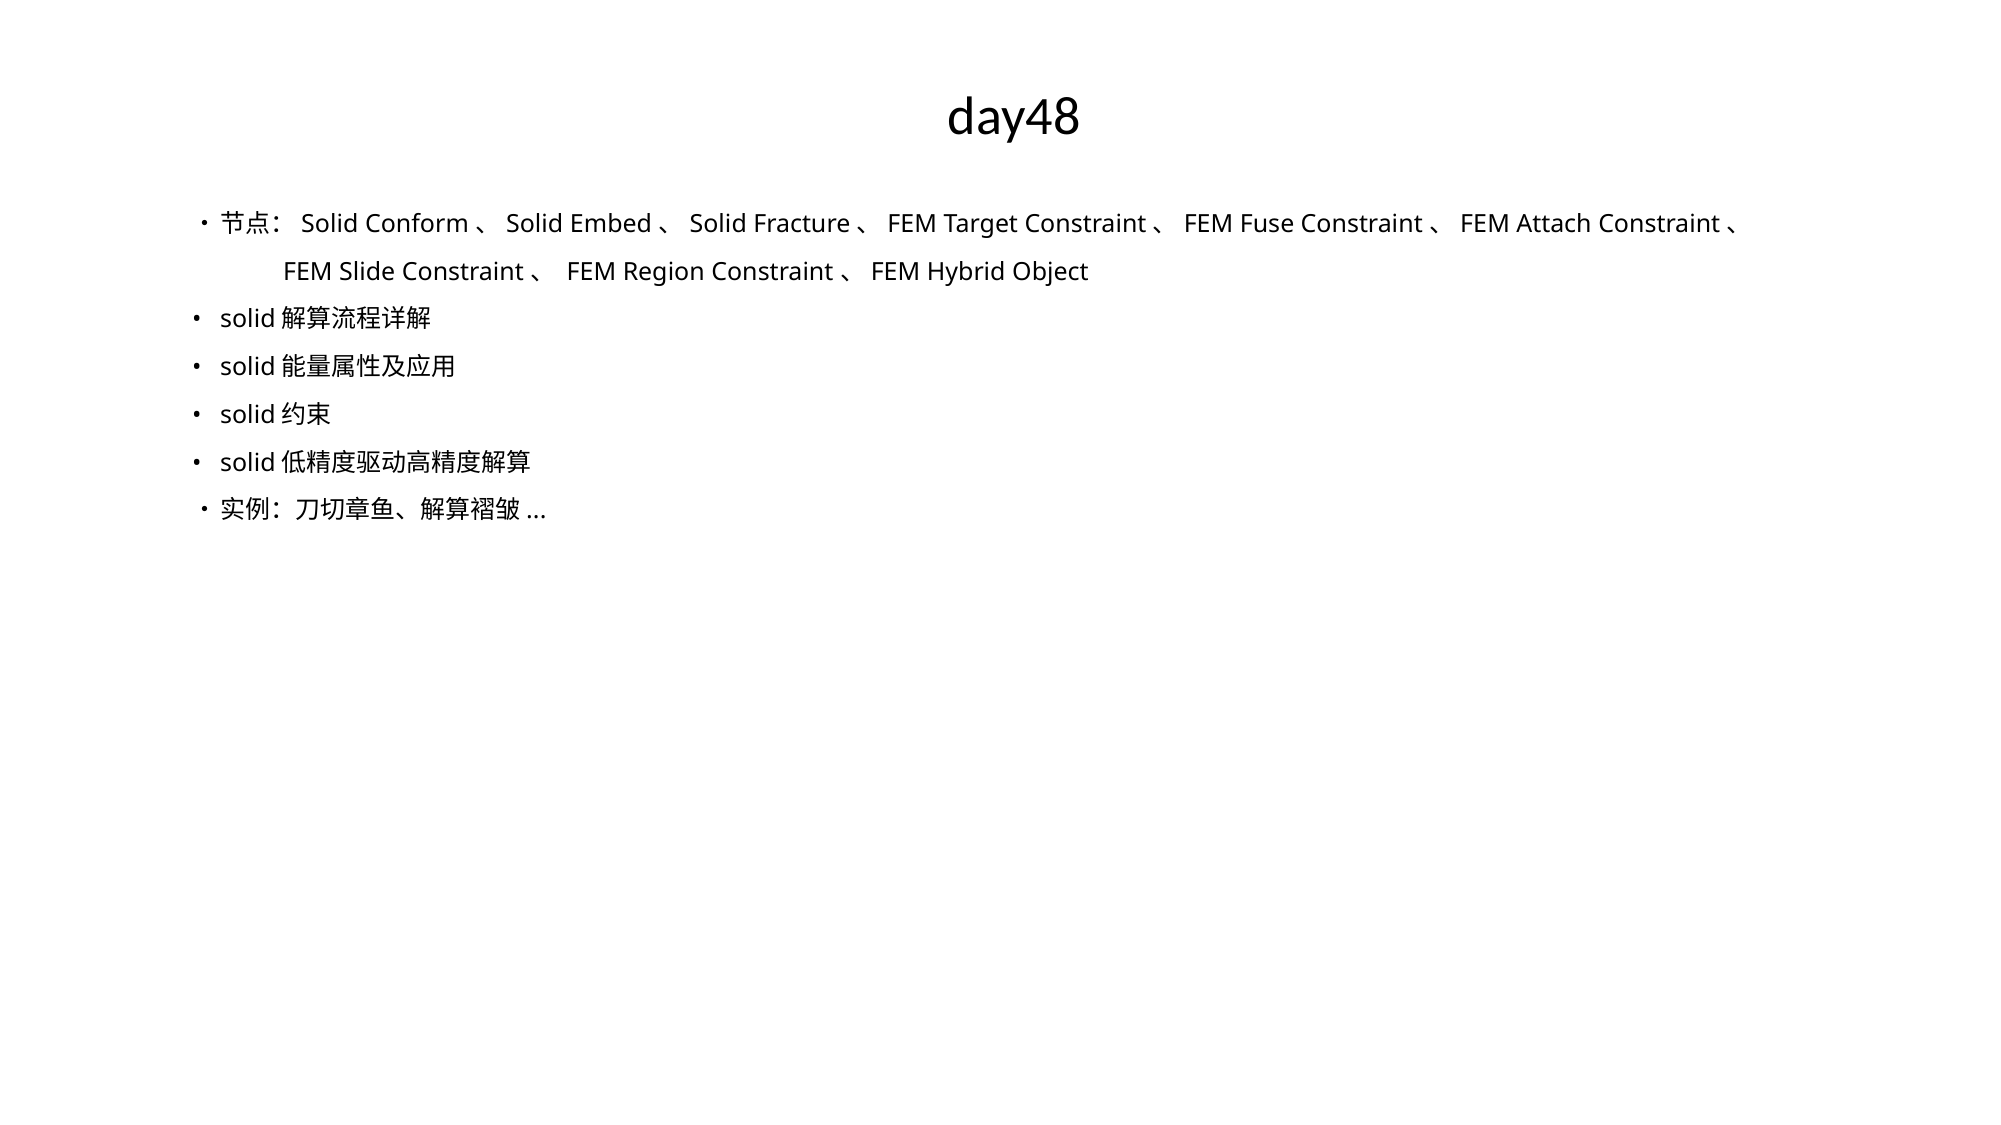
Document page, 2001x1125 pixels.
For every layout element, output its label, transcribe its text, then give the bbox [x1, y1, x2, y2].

title day48 [543, 41, 1486, 154]
subtitle • 节点：Solid Conform、Solid Embed、Solid Fracture、FEM Target Constraint、FEM Fuse Constraint、FEM Attach Constraint、 FEM Slide Constraint、 FEM Region Constraint、FEM Hybrid Object • solid解算流程详解 • solid能量属性及应用 • solid约束 • solid低精度驱动高精度解算 • 实例：刀切章鱼、解算褶皱... [176, 203, 1815, 903]
